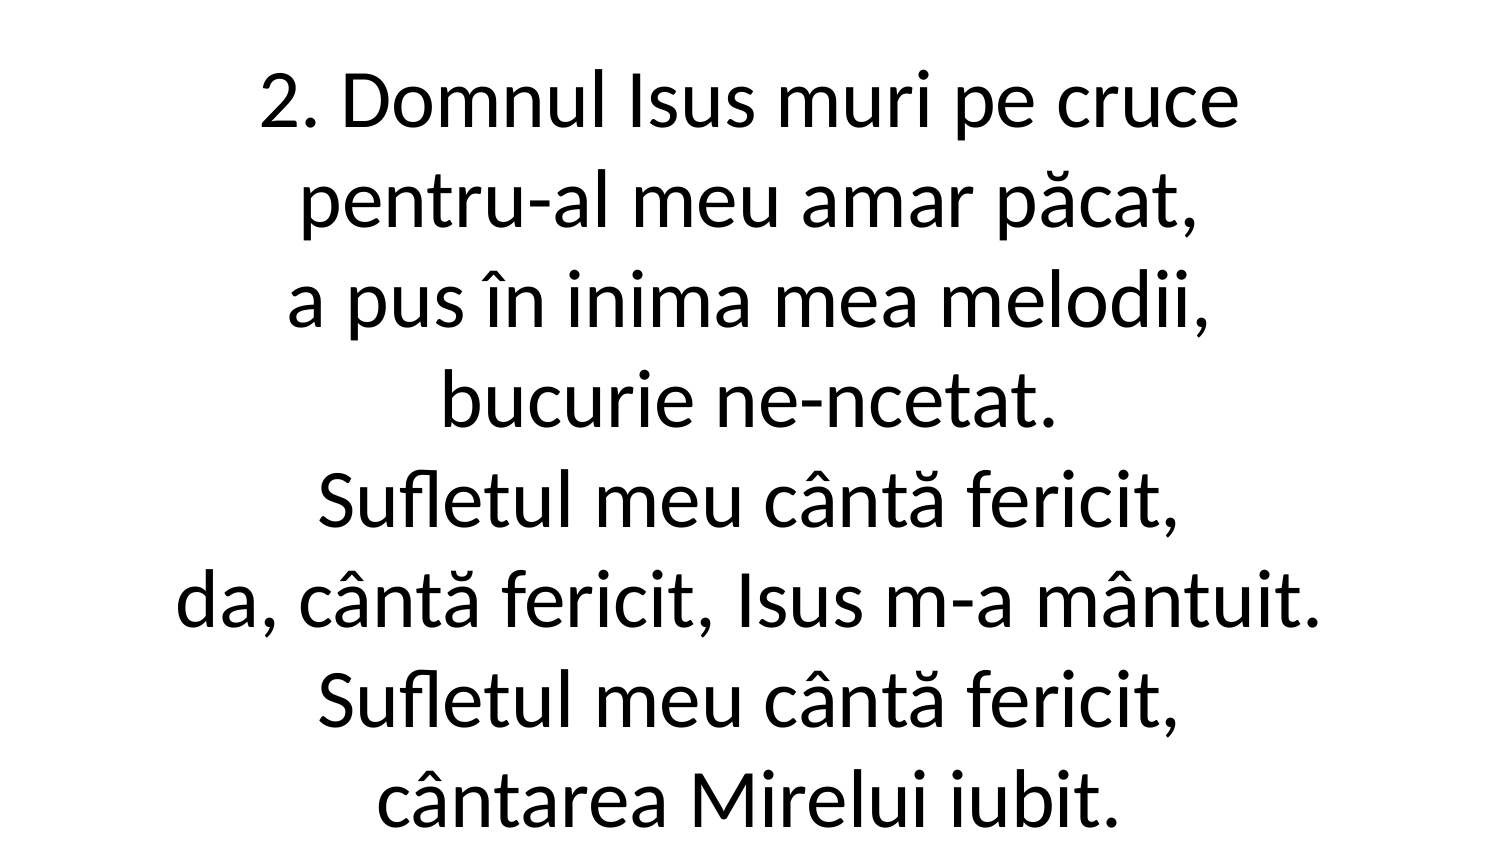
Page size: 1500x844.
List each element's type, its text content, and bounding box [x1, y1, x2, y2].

text_box 2. Domnul Isus muri pe cruce pentru-al meu amar păcat, a pus în inima mea melodii, bucurie ne-ncetat. Sufletul meu cântă fericit, da, cântă fericit, Isus m-a mântuit. Sufletul meu cântă fericit, cântarea Mirelui iubit. [160, 0, 1340, 844]
